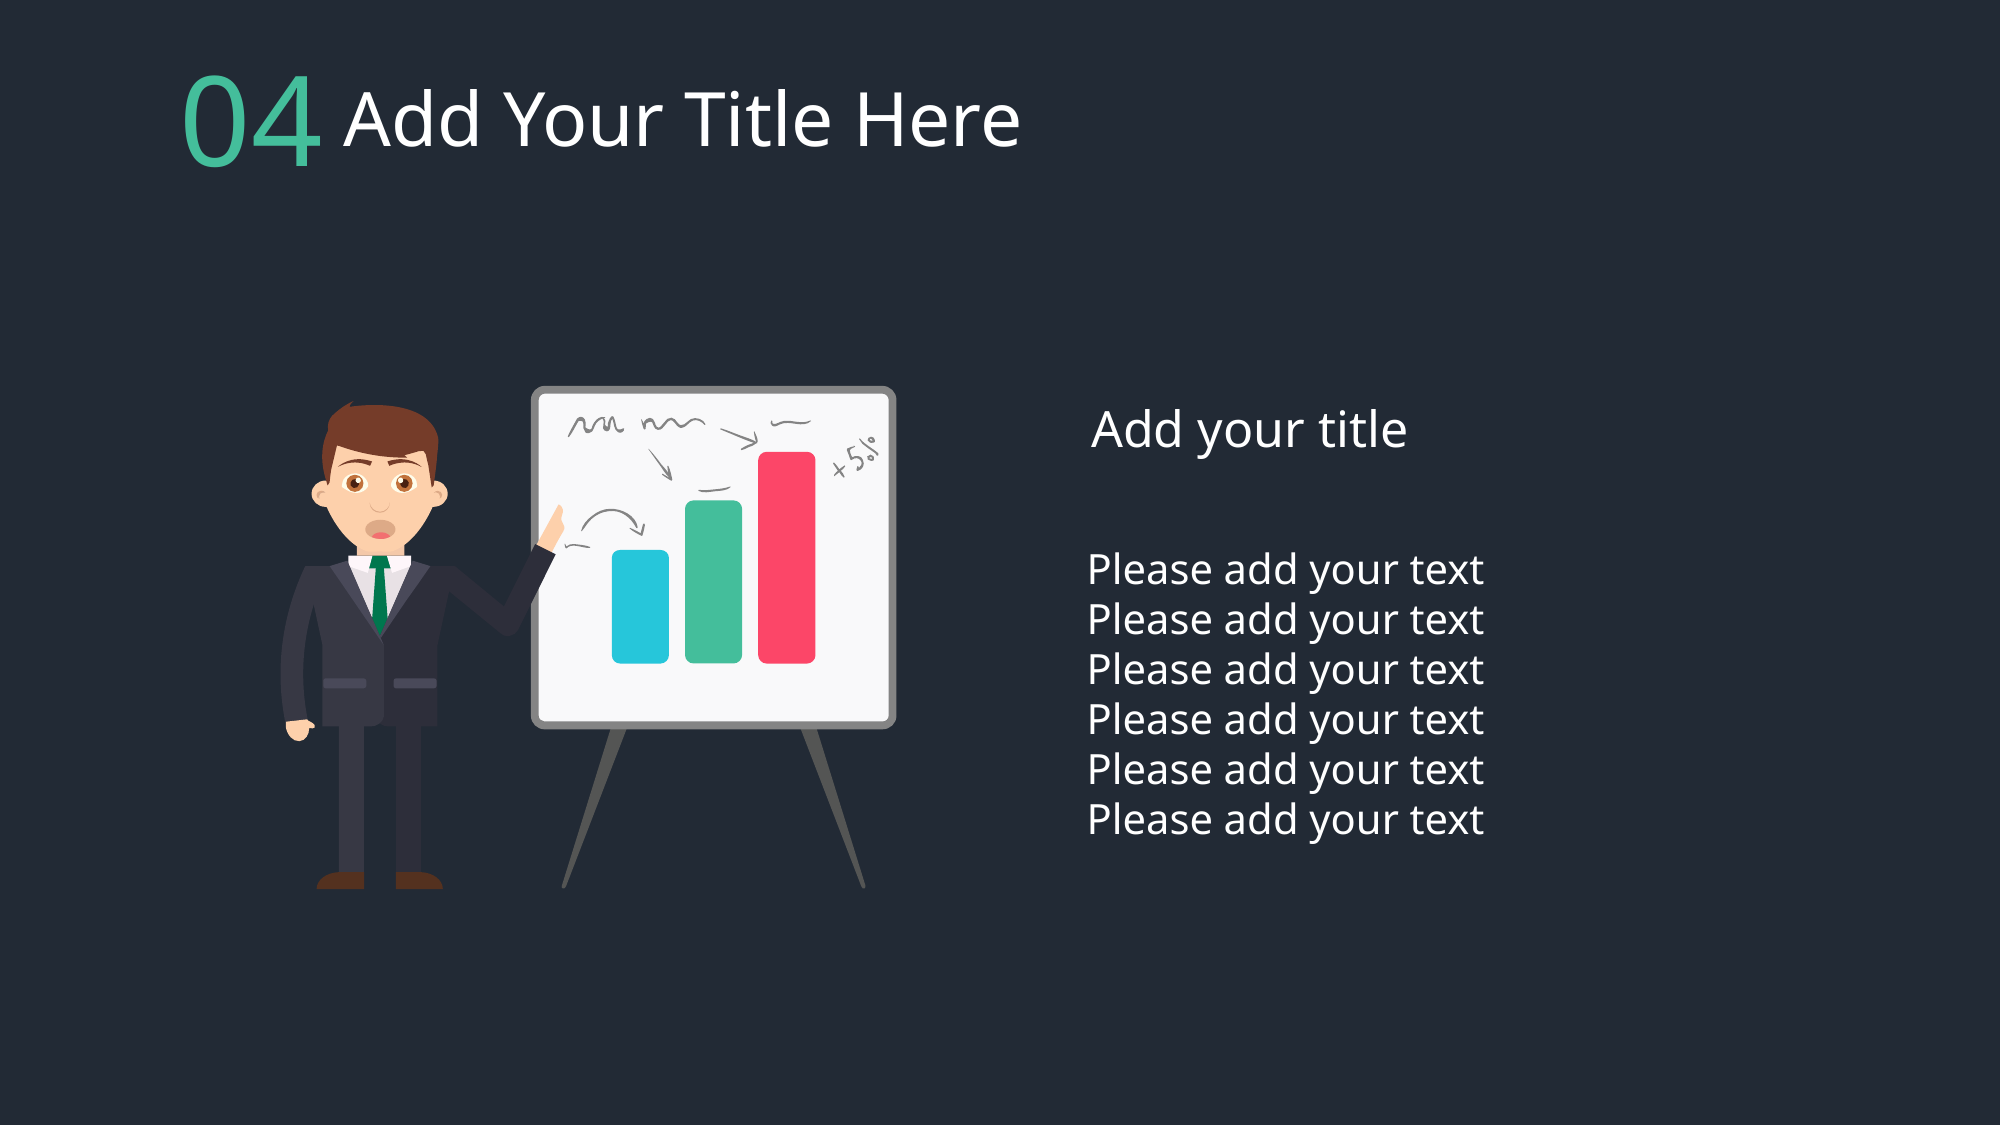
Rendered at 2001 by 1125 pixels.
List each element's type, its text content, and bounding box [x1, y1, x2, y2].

text_box Add Your Title Here [328, 63, 1175, 169]
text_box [274, 385, 897, 889]
text_box 04 [165, 33, 385, 199]
text_box Please add your text Please add your text Please add your text Please add your text Please add your text Please add your text [1009, 535, 1562, 851]
text_box Add your title [1076, 389, 1424, 465]
